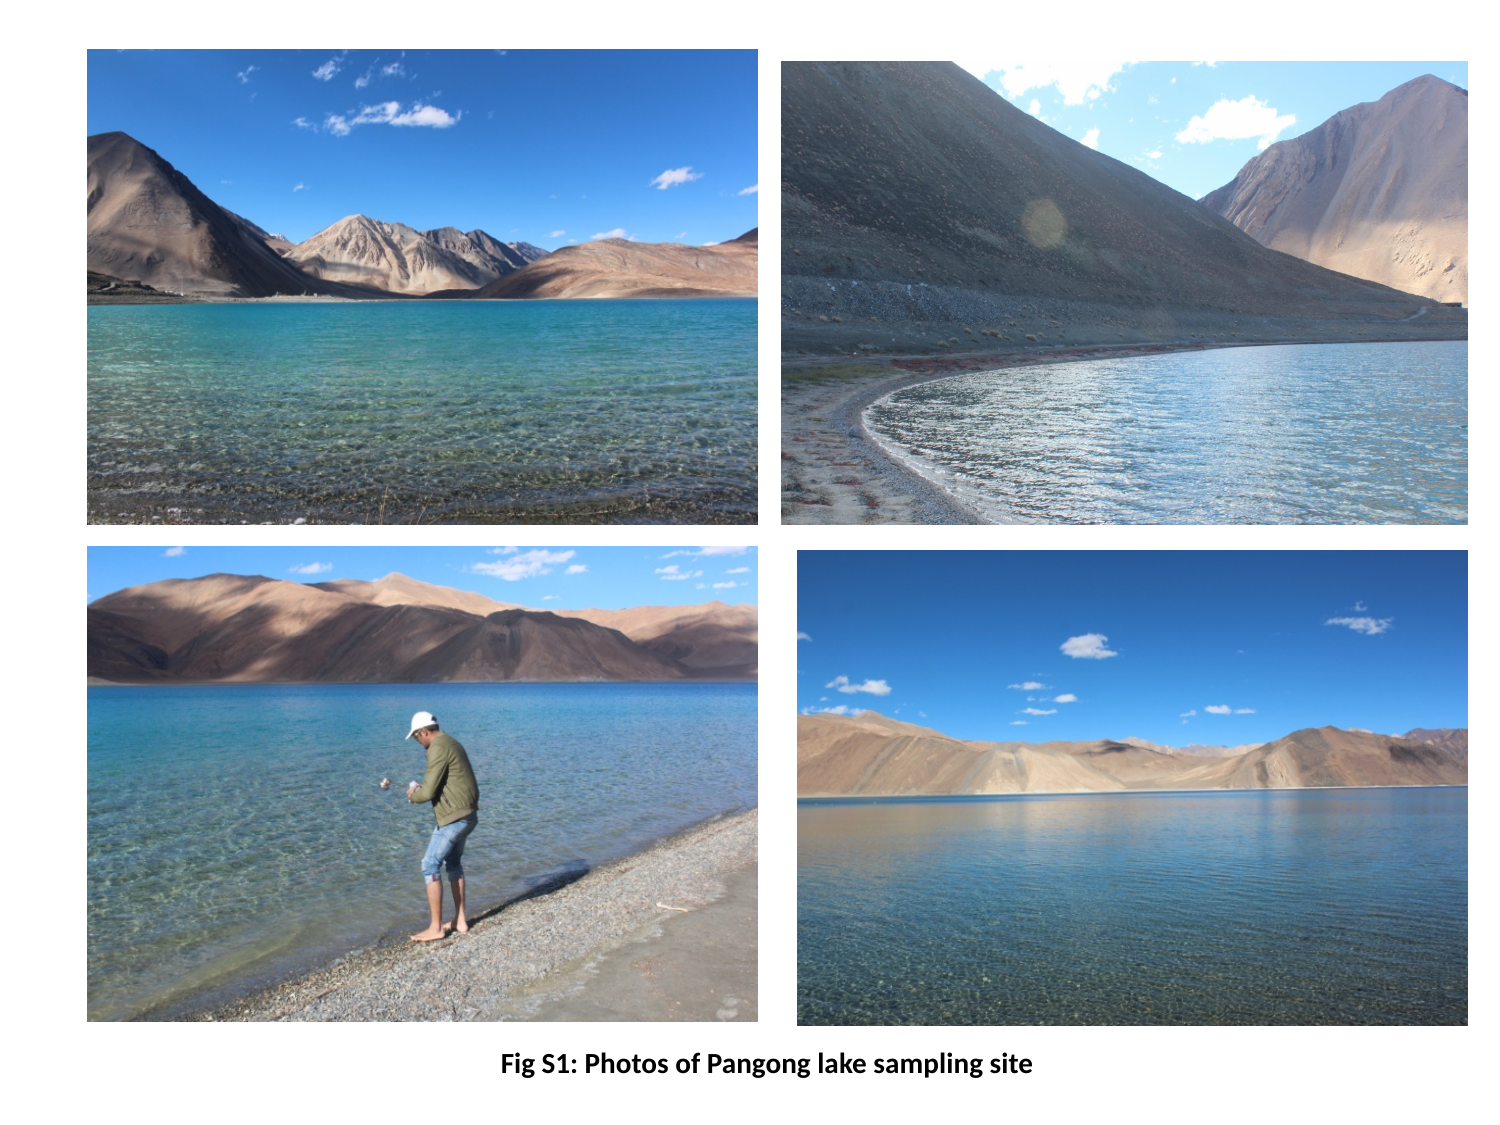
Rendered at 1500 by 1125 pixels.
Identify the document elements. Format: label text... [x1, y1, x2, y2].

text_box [87, 49, 1469, 1026]
text_box Fig S1: Photos of Pangong lake sampling site [50, 1037, 1485, 1088]
